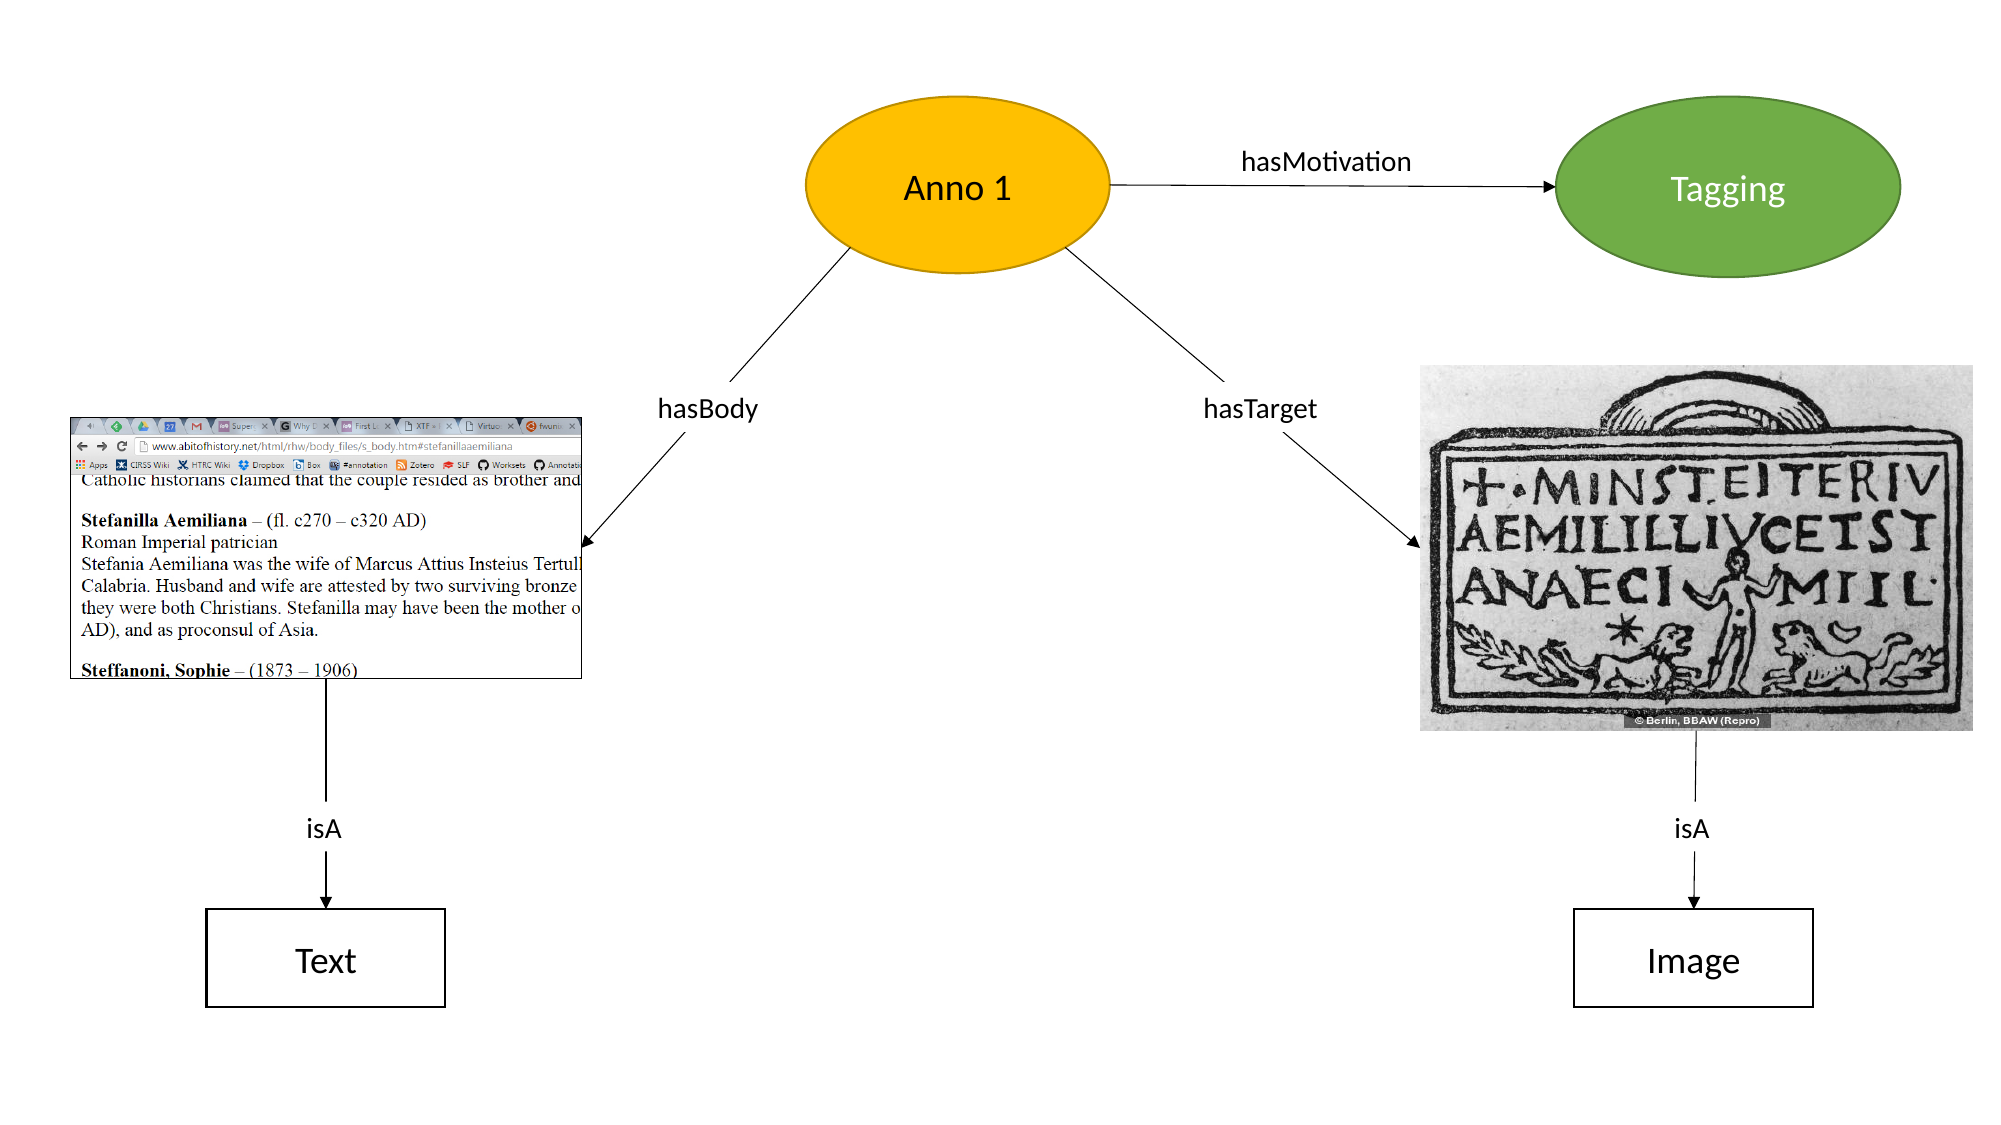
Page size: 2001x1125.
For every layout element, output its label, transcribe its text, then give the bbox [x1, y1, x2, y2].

picture [1419, 365, 1973, 731]
text_box hasMotivation [1226, 135, 1434, 184]
text_box isA [1659, 801, 1693, 852]
text_box isA [291, 801, 325, 852]
text_box Image [1573, 908, 1814, 1008]
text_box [1065, 247, 1420, 549]
text_box Anno 1 [804, 95, 1111, 275]
text_box Tagging [1554, 95, 1902, 279]
text_box isA [327, 801, 361, 852]
text_box Text [205, 908, 446, 1008]
text_box isA [1697, 801, 1729, 852]
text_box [1693, 730, 1697, 910]
picture [70, 417, 582, 679]
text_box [581, 247, 851, 549]
